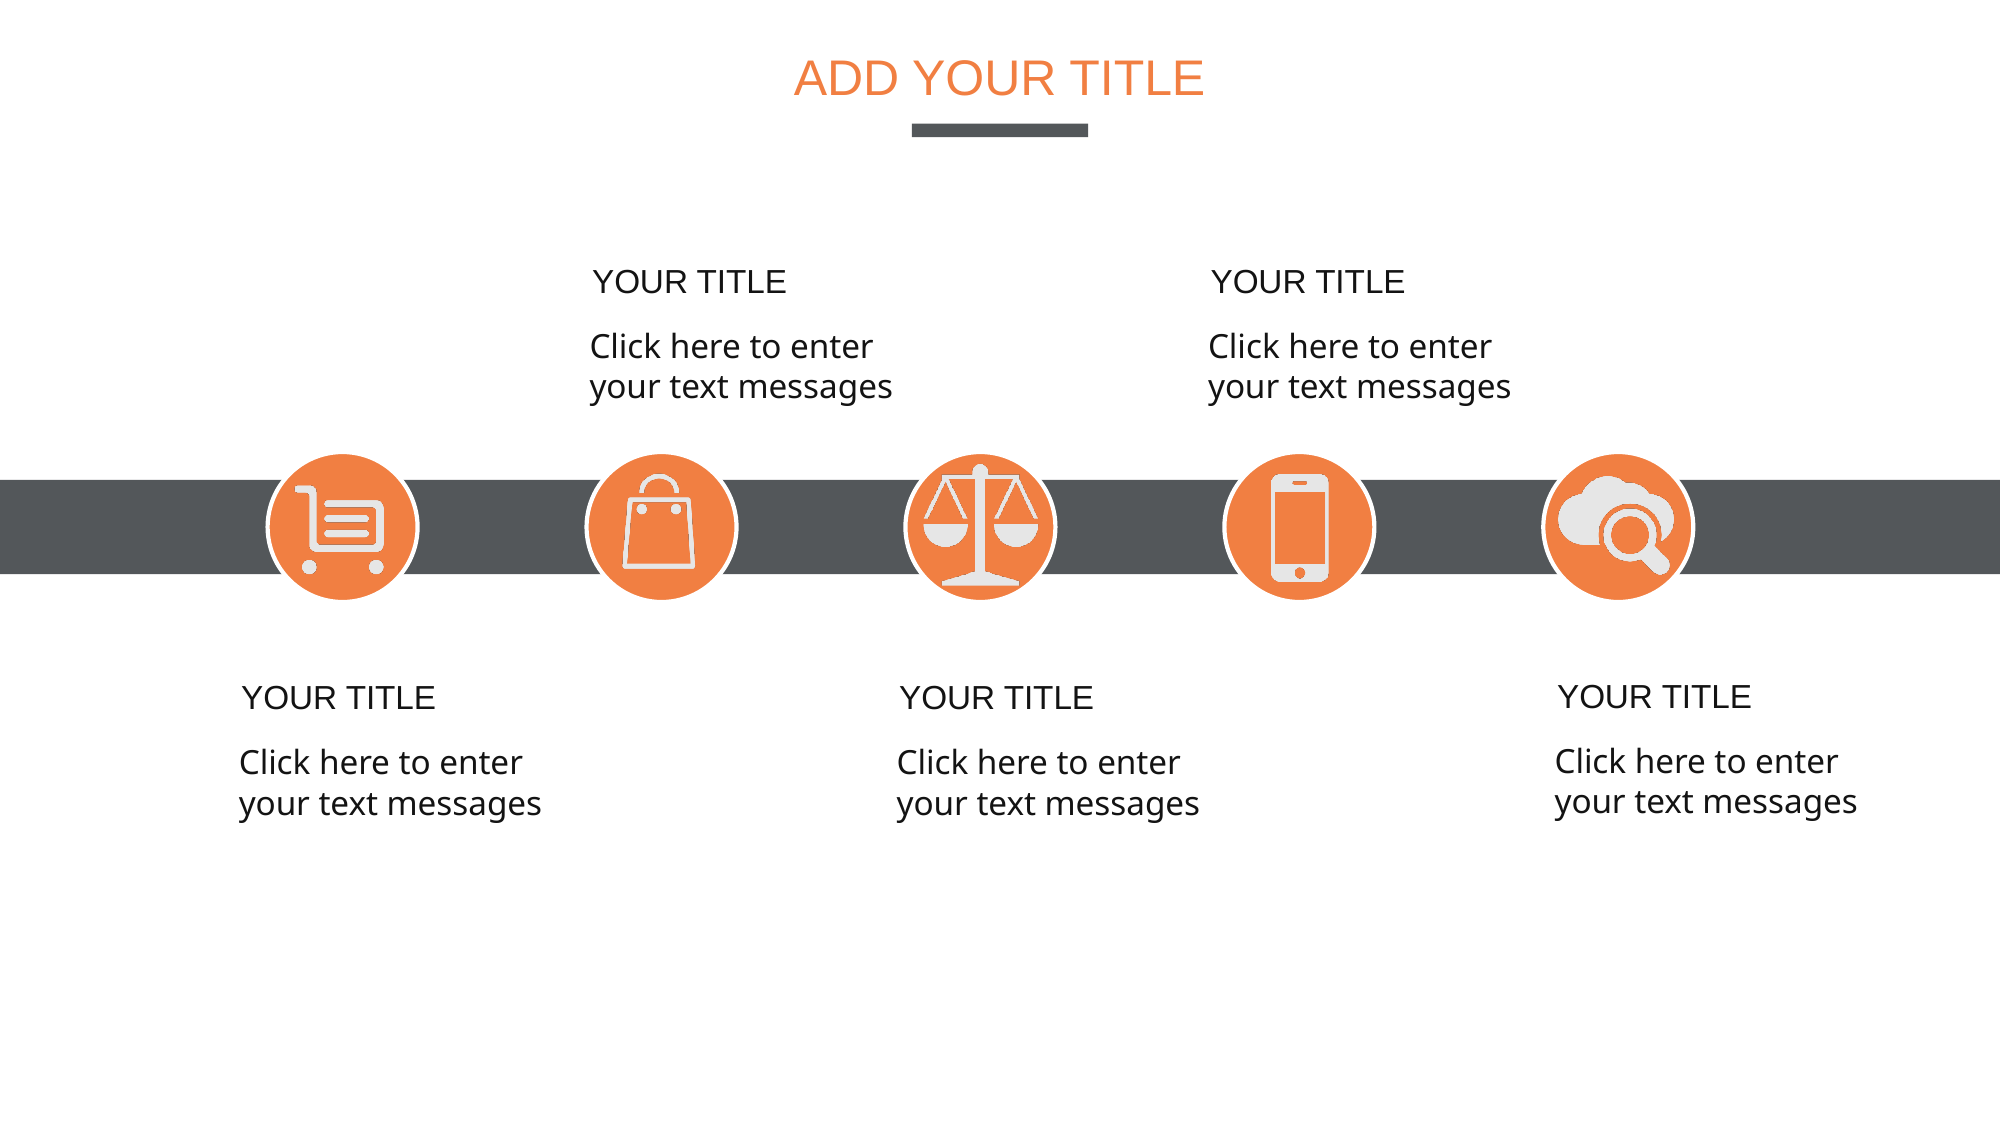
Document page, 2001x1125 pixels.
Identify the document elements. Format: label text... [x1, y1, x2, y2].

text_box Click here to enter your text messages [1539, 733, 1926, 828]
text_box [1061, 478, 1219, 576]
text_box Click here to enter your text messages [881, 734, 1268, 829]
text_box YOUR TITLE [1195, 252, 1421, 308]
text_box Click here to enter your text messages [574, 318, 961, 413]
text_box [1380, 478, 1537, 576]
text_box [580, 443, 737, 603]
text_box YOUR TITLE [226, 668, 452, 724]
text_box ADD YOUR TITLE [779, 37, 1221, 113]
text_box YOUR TITLE [577, 252, 803, 308]
text_box [423, 478, 575, 576]
text_box [0, 478, 262, 576]
text_box YOUR TITLE [884, 668, 1110, 724]
text_box YOUR TITLE [1542, 667, 1768, 723]
text_box [741, 478, 900, 576]
text_box [1699, 478, 2000, 576]
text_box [1543, 451, 1694, 603]
text_box Click here to enter your text messages [223, 734, 611, 829]
text_box [910, 121, 1090, 139]
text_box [267, 451, 418, 603]
text_box Click here to enter your text messages [1193, 318, 1580, 413]
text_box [905, 451, 1056, 603]
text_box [1224, 451, 1375, 603]
